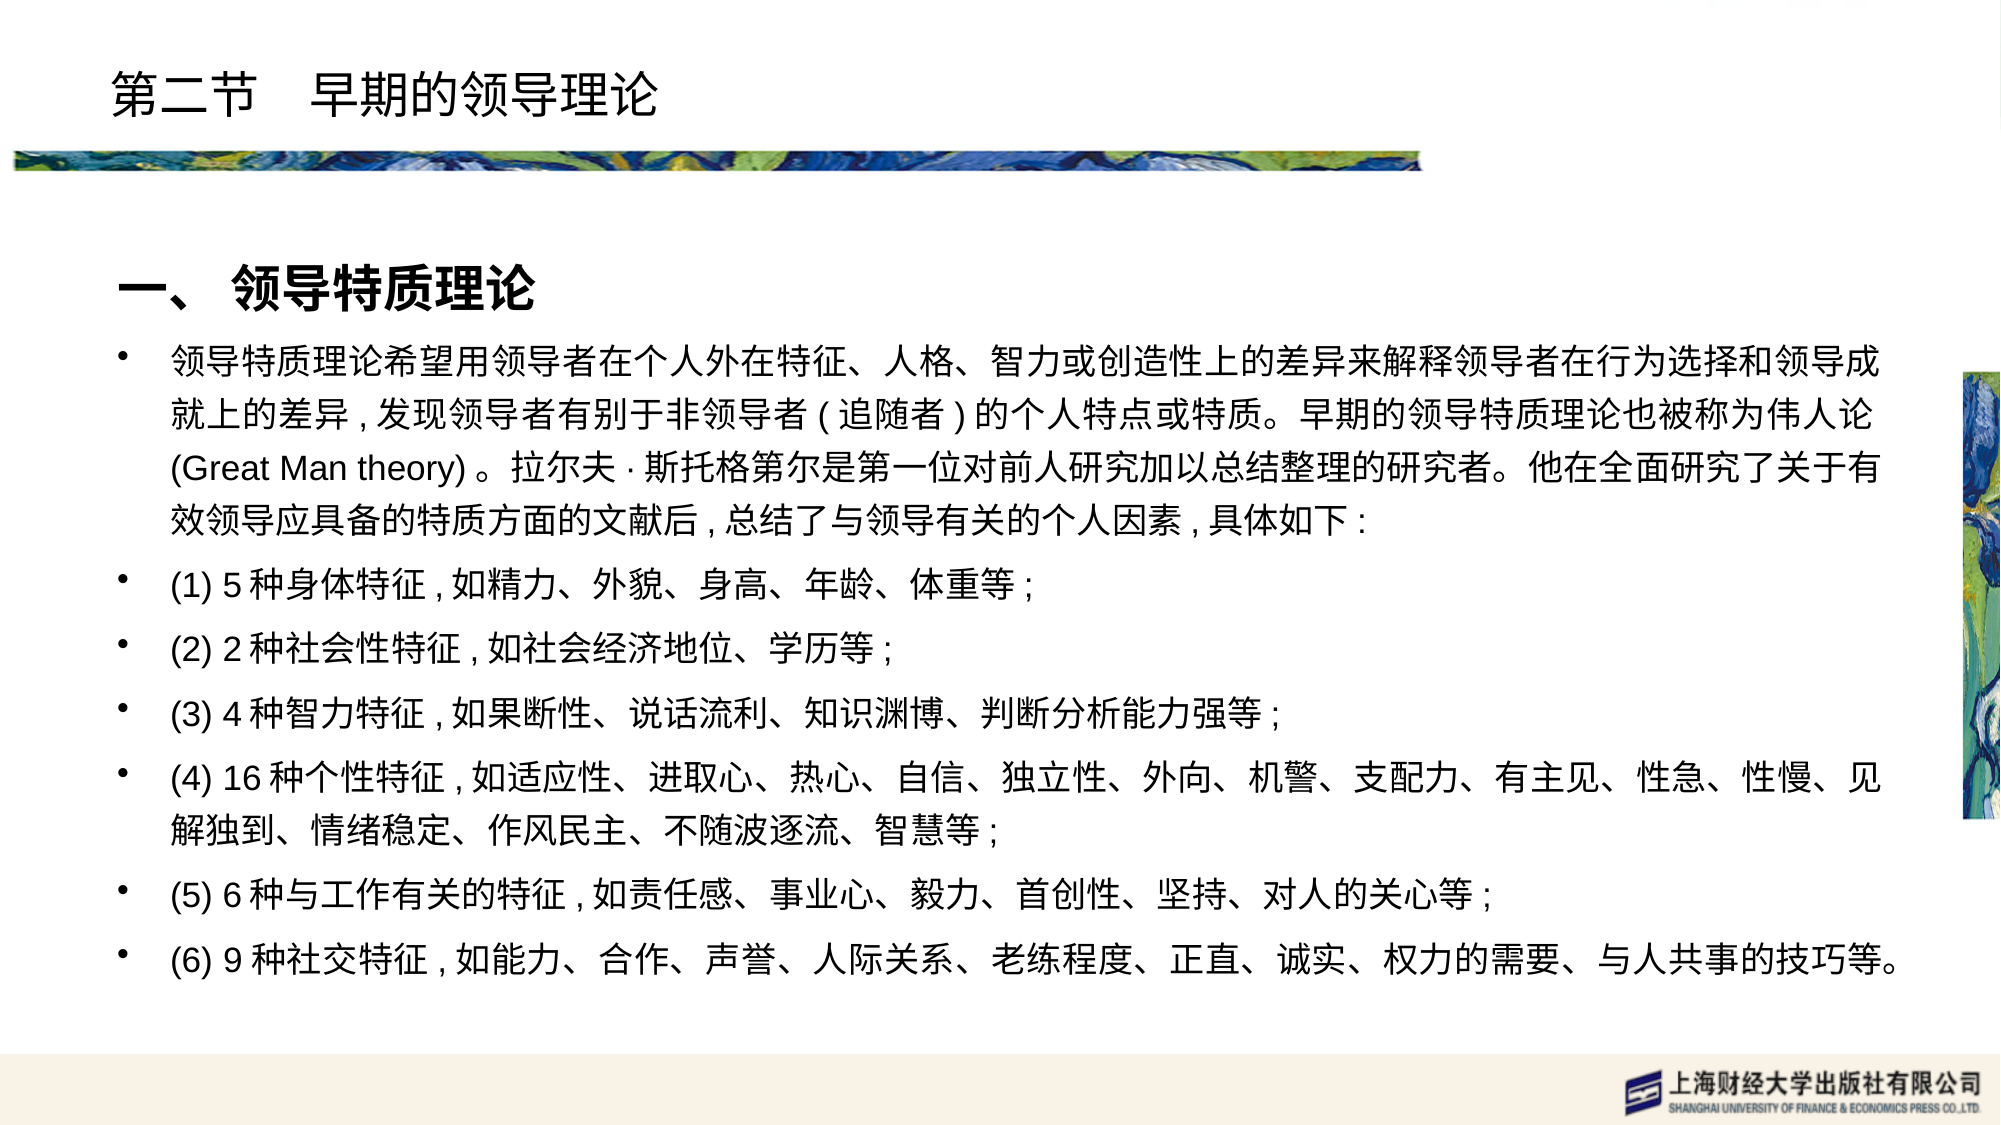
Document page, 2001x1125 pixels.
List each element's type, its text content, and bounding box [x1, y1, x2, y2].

title 第二节 早期的领导理论 [94, 42, 1451, 146]
picture [0, 0, 2001, 1125]
list 一、 领导特质理论 领导特质理论希望用领导者在个人外在特征、人格、智力或创造性上的差异来解释领导者在行为选择和领导成就上的差异,发现领导者有别于非领导者(追随者)的个人特点或特质。早期的领导特质理论也被称为伟人论(Great Man theory)。拉尔夫·斯托格第尔是第一位对前人研究加以总结整理的研究者。他在全面研究了关于有效领导应具备的特质方面的文献后,总结了与领导有关的个人因素,具体如下: (1) 5种身体特征,如精力、外貌、身高、年龄、体重等; (2) 2种社会性特征,如社会经济地位、学历等; (3) 4种智力特征,如果断性、说话流利、知识渊博、判断分析能力强等; (4) 16种个性特征,如适应性、进取心、热心、自信、独立性、外向、机警、支配力、有主见、性急、性慢、见解独到、情绪稳定、作风民主、不随波逐流、智慧等; (5) 6种与工作有关的特征,如责任感、事业心、毅力、首创性、坚持、对人的关心等; (6) 9种社交特征,如能力、合作、声誉、人际关系、老练程度、正直、诚实、权力的需要、与人共事的技巧等。 [102, 233, 1898, 1032]
